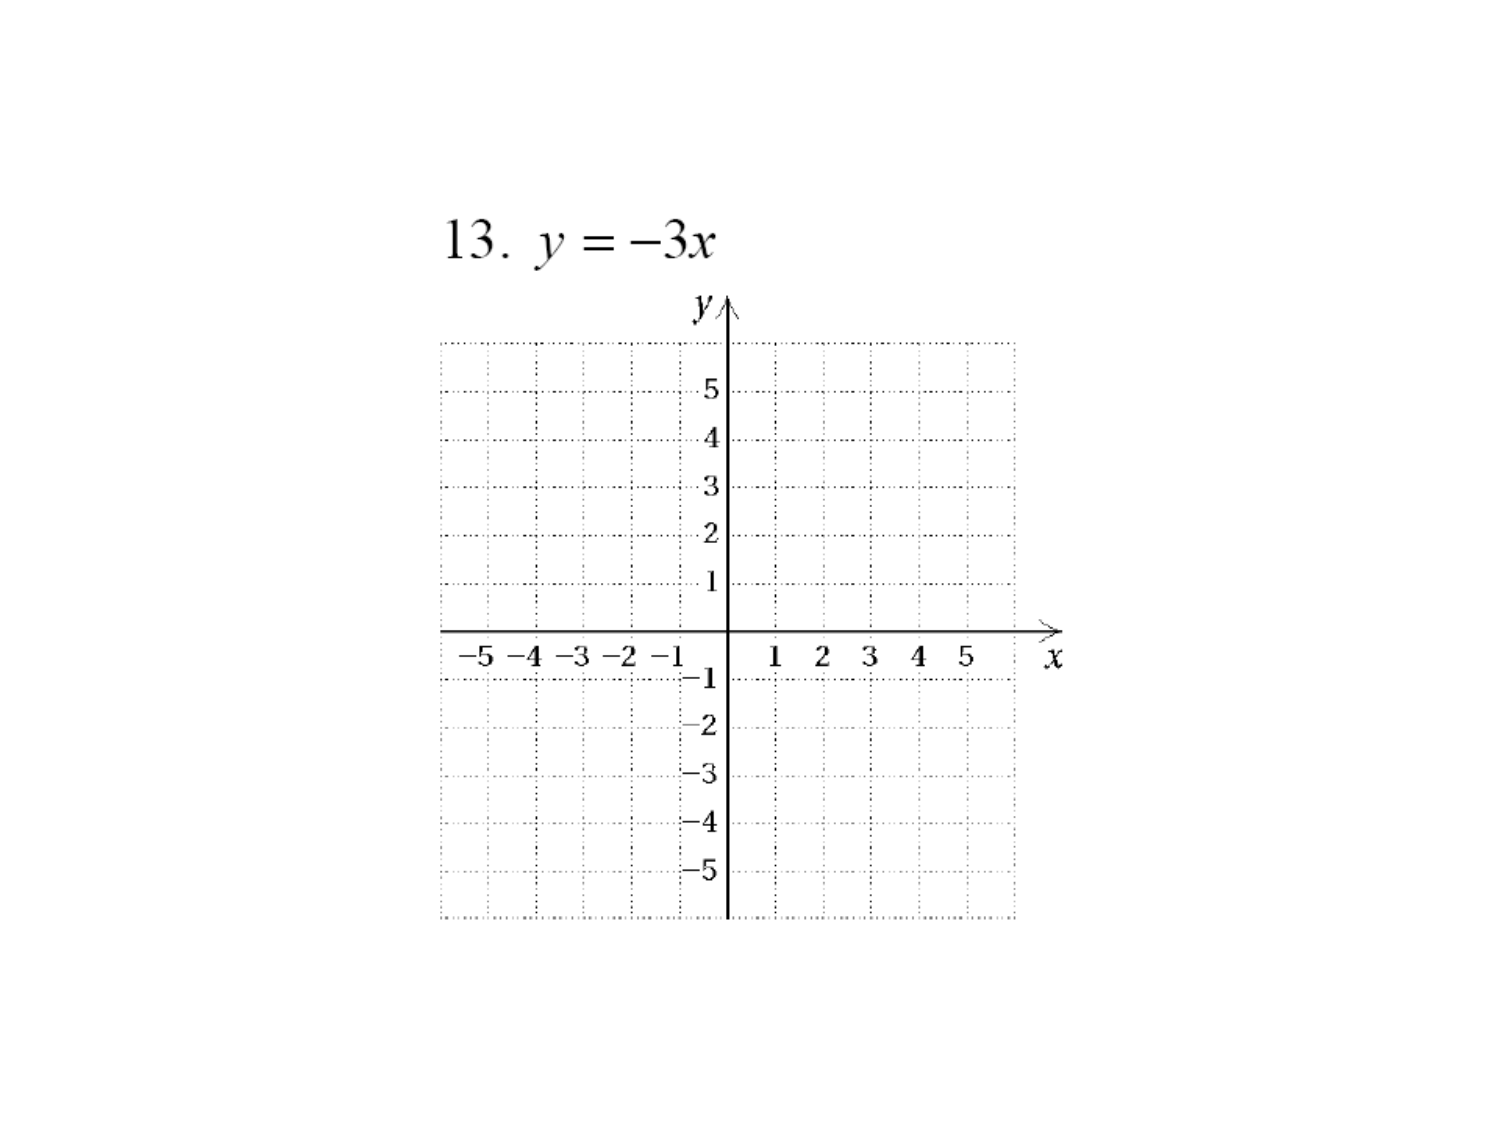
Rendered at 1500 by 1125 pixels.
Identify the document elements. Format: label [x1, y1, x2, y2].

picture [424, 198, 1076, 926]
